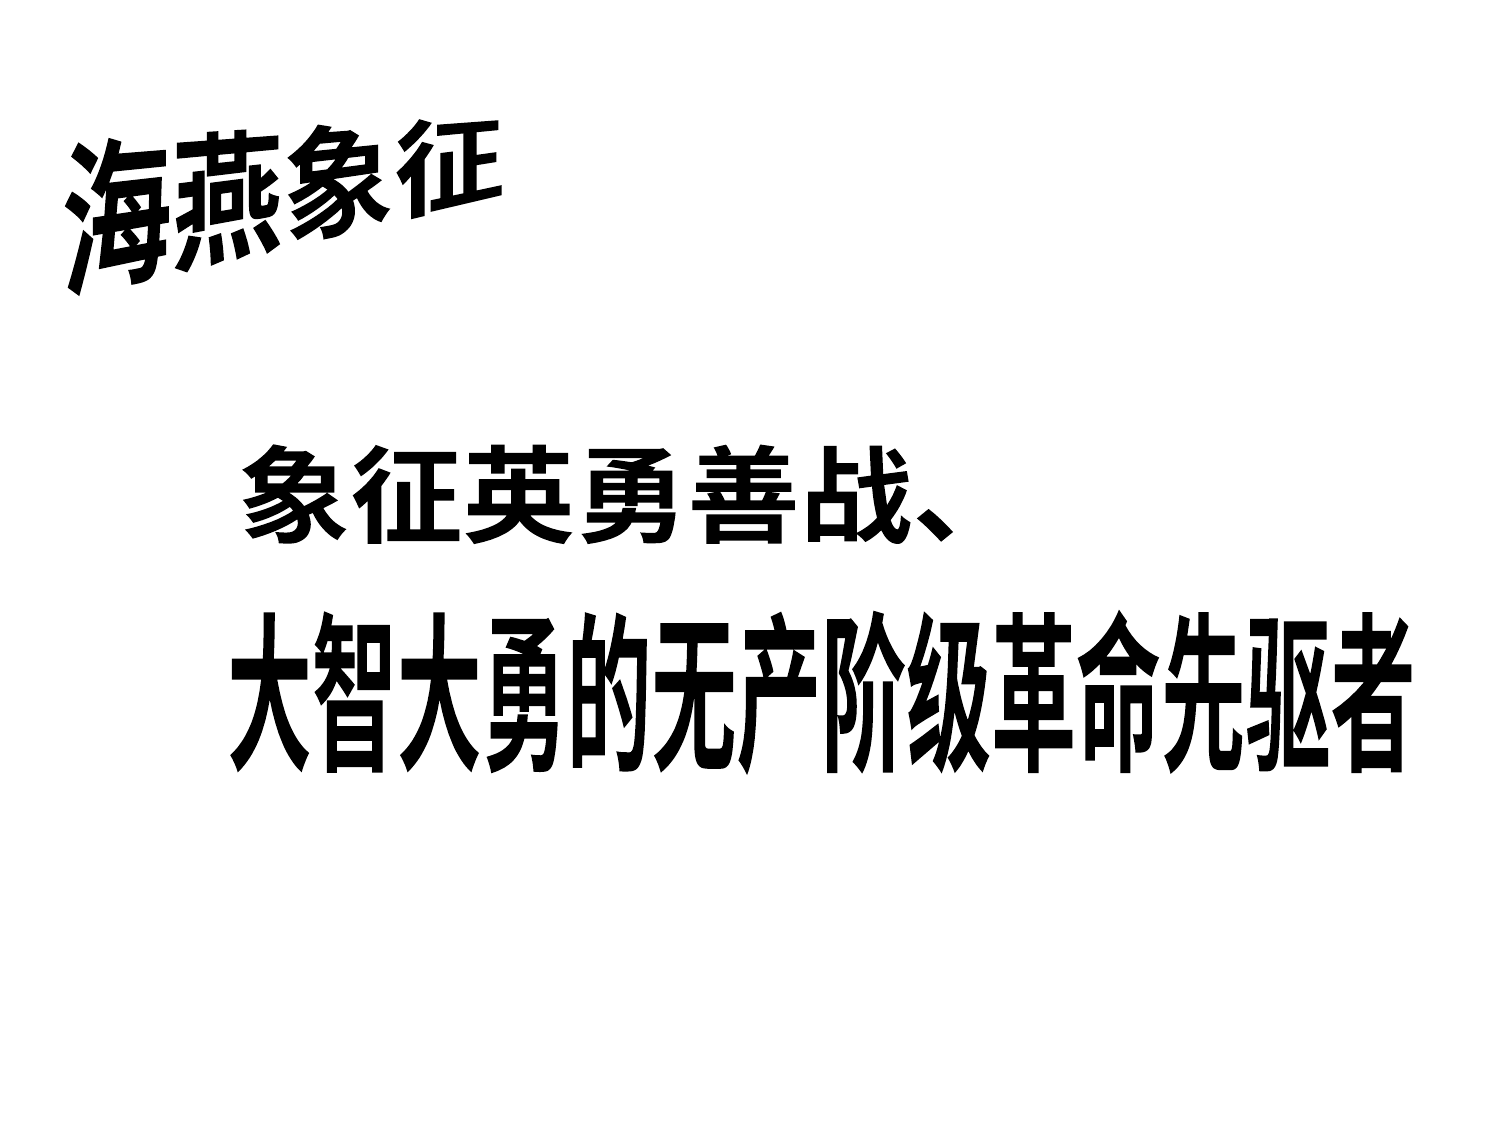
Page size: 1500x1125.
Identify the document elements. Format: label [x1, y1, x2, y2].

text_box [230, 444, 1412, 776]
